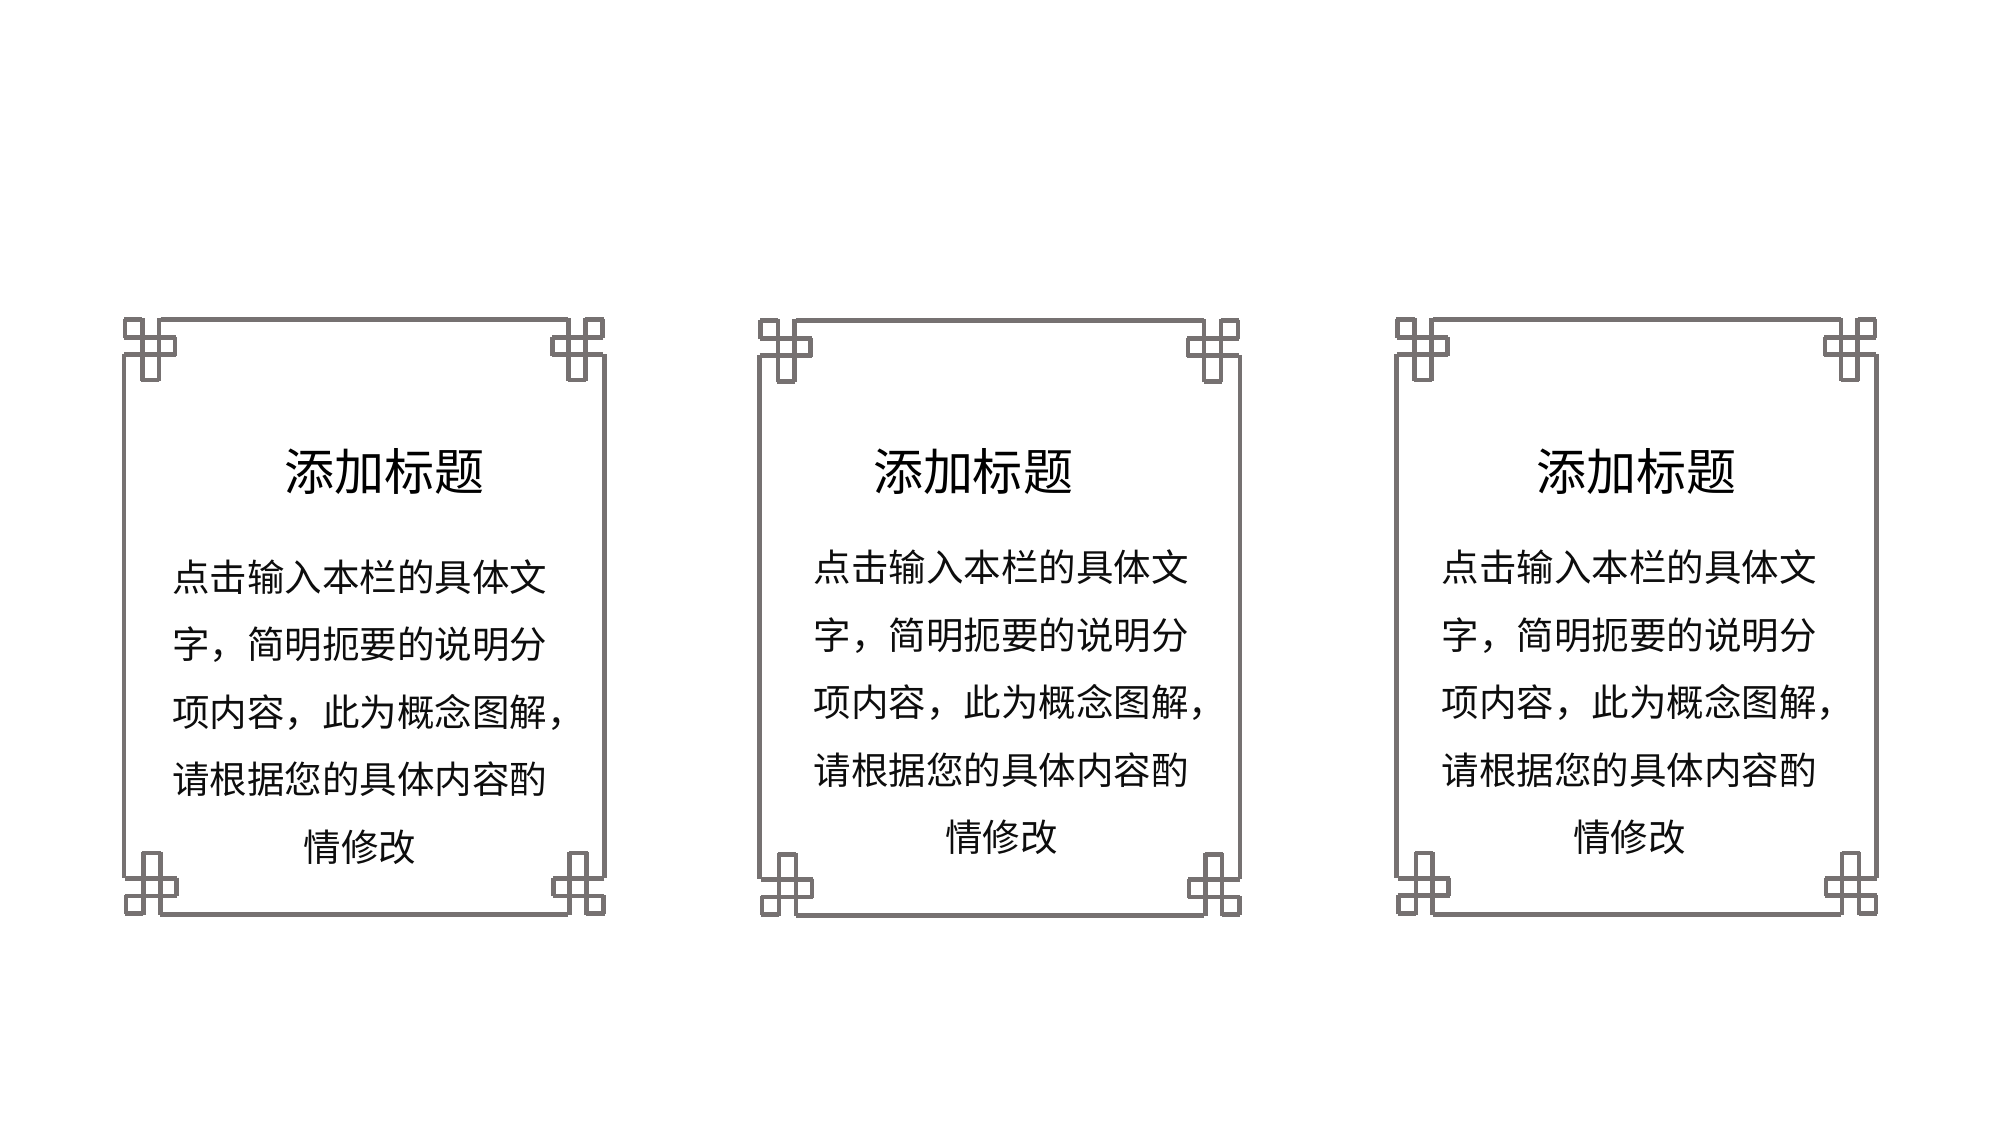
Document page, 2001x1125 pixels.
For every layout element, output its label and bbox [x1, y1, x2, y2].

text_box [1396, 318, 1878, 915]
text_box [759, 319, 1241, 917]
text_box [123, 318, 605, 916]
